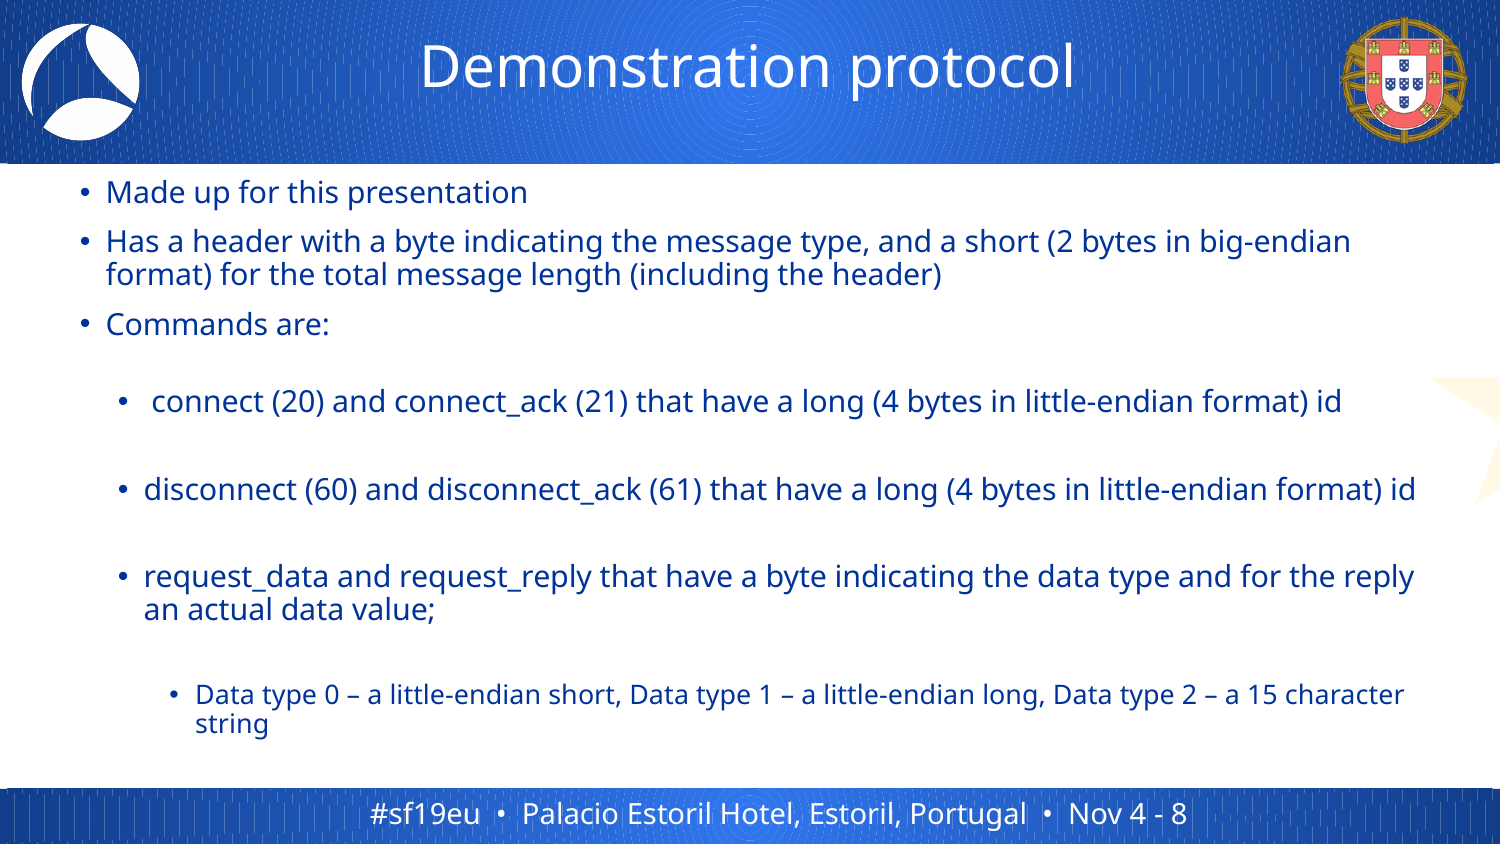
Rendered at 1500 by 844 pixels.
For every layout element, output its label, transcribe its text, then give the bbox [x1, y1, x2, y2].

list Demonstration protocol [147, 0, 1341, 139]
picture [21, 23, 140, 141]
list Made up for this presentation Has a header with a byte indicating the message type, and a short (2 bytes in big-endian format) for the total message length (including the header) Commands are: connect (20) and connect_ack (21) that have a long (4 bytes in little-endian format) id disconnect (60) and disconnect_ack (61) that have a long (4 bytes in little-endian format) id request_data and request_reply that have a byte indicating the data type and for the reply an actual data value; Data type 0 – a little-endian short, Data type 1 – a little-endian long, Data type 2 – a 15 character string [64, 161, 1436, 788]
picture [1327, 16, 1481, 144]
